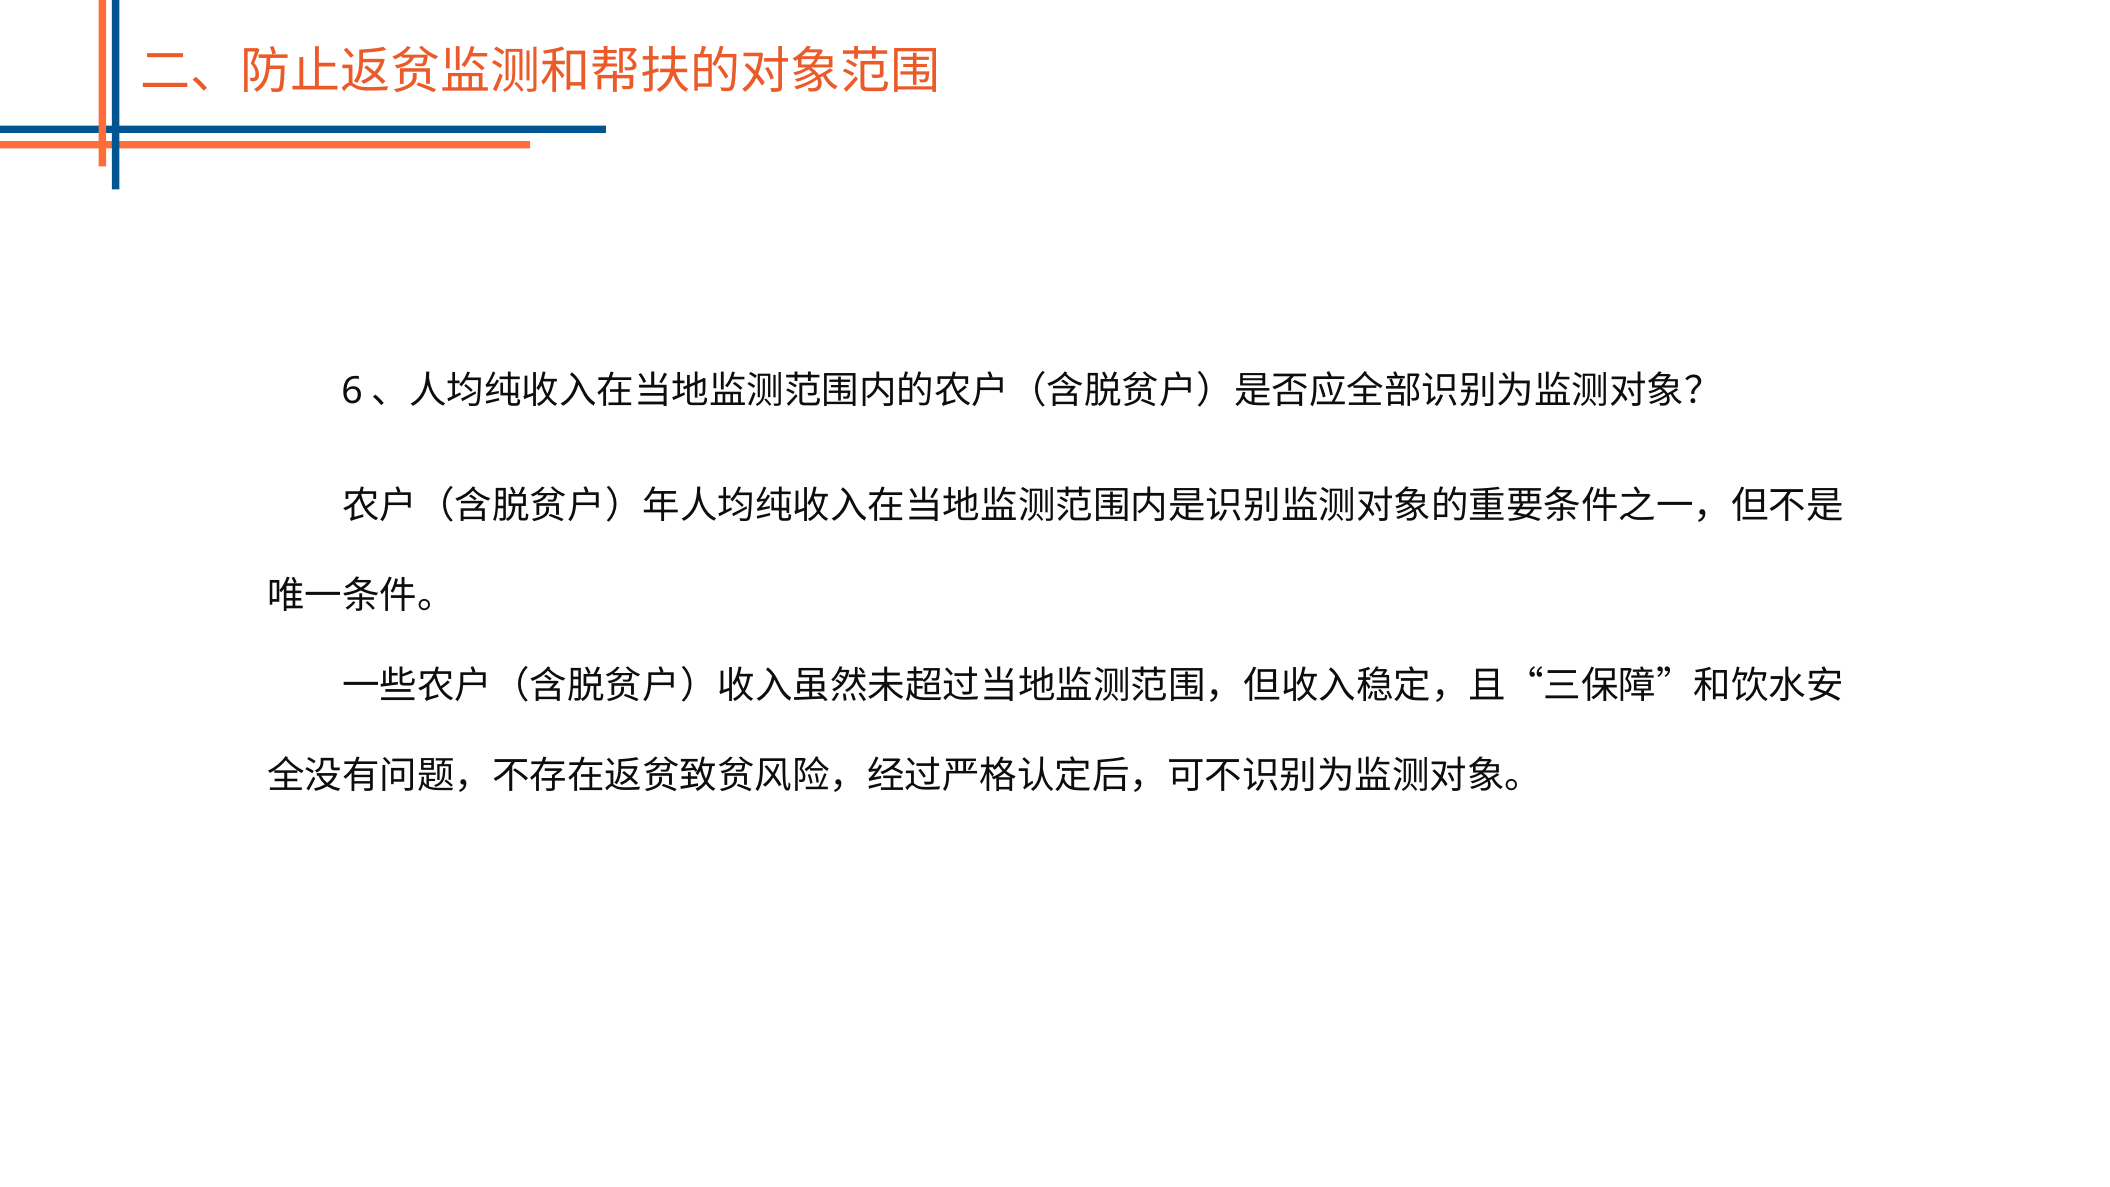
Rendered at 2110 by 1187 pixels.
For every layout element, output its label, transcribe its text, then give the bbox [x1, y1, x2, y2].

text_box 6、人均纯收入在当地监测范围内的农户（含脱贫户）是否应全部识别为监测对象？ [251, 313, 1858, 419]
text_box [0, 0, 1457, 190]
text_box 农户（含脱贫户）年人均纯收入在当地监测范围内是识别监测对象的重要条件之一，但不是唯一条件。 一些农户（含脱贫户）收入虽然未超过当地监测范围，但收入稳定，且“三保障”和饮水安全没有问题，不存在返贫致贫风险，经过严格认定后，可不识别为监测对象。 [252, 429, 1859, 804]
